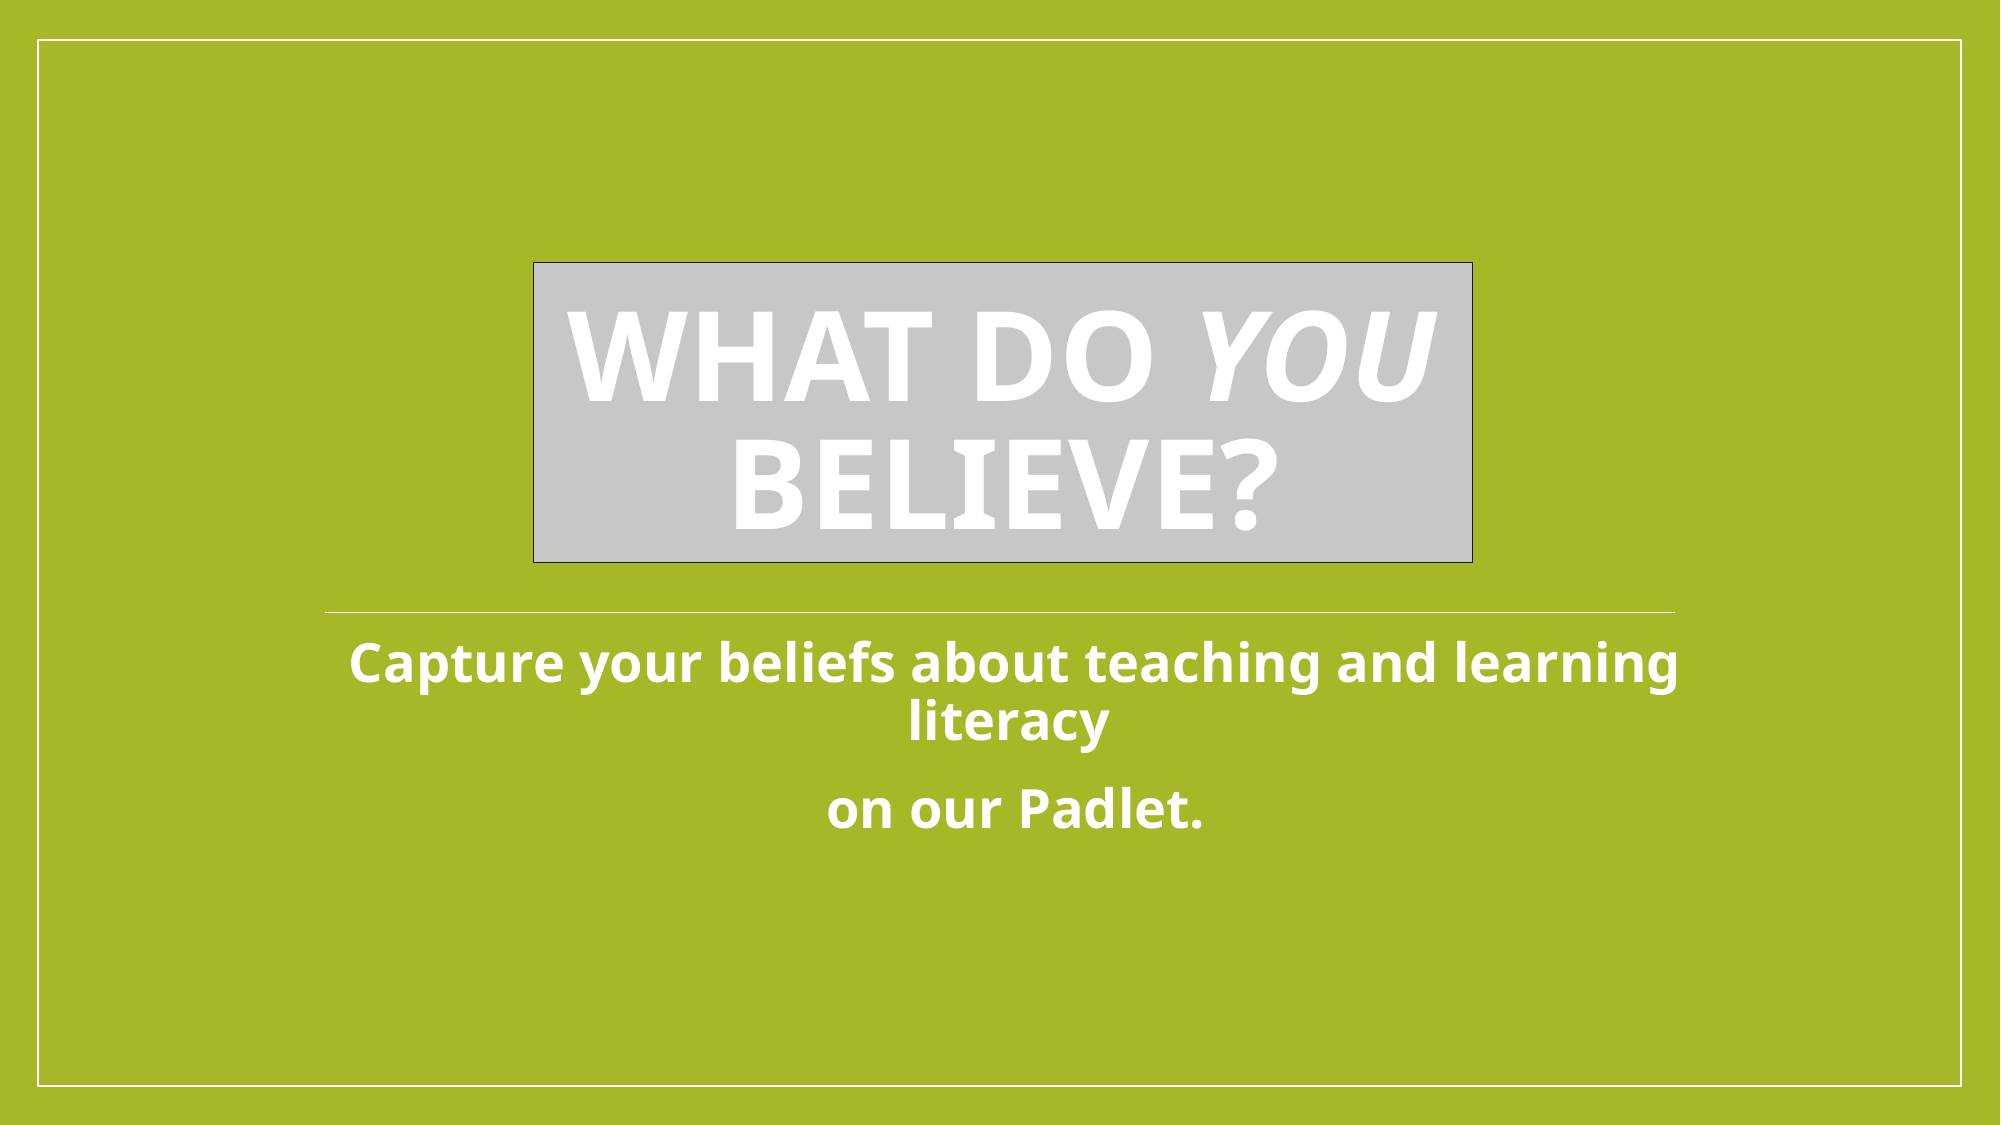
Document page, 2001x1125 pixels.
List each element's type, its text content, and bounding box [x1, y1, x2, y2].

subtitle Capture your beliefs about teaching and learning literacy on our Padlet. [273, 612, 1759, 863]
title What do You Believe? [533, 262, 1473, 563]
